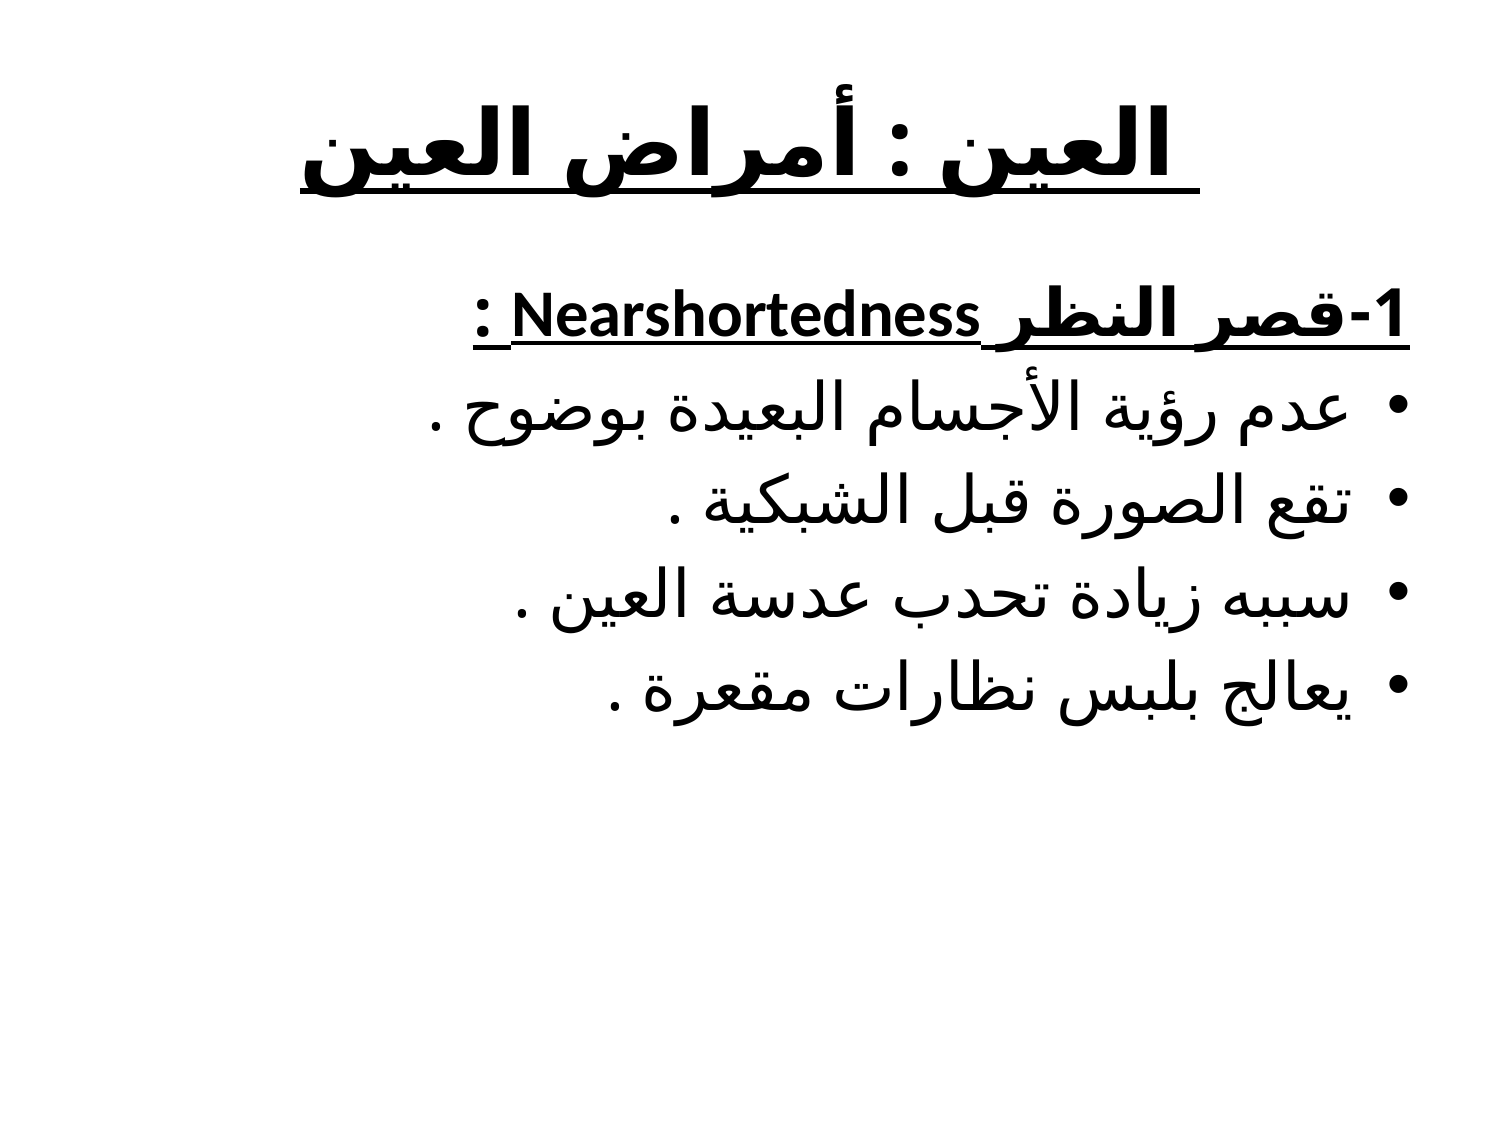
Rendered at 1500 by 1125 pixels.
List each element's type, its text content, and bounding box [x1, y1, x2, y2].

title العين : أمراض العين [75, 45, 1425, 233]
list 1-قصر النظر Nearshortedness : عدم رؤية الأجسام البعيدة بوضوح . تقع الصورة قبل الشبكية . سببه زيادة تحدب عدسة العين . يعالج بلبس نظارات مقعرة . [75, 262, 1425, 1005]
